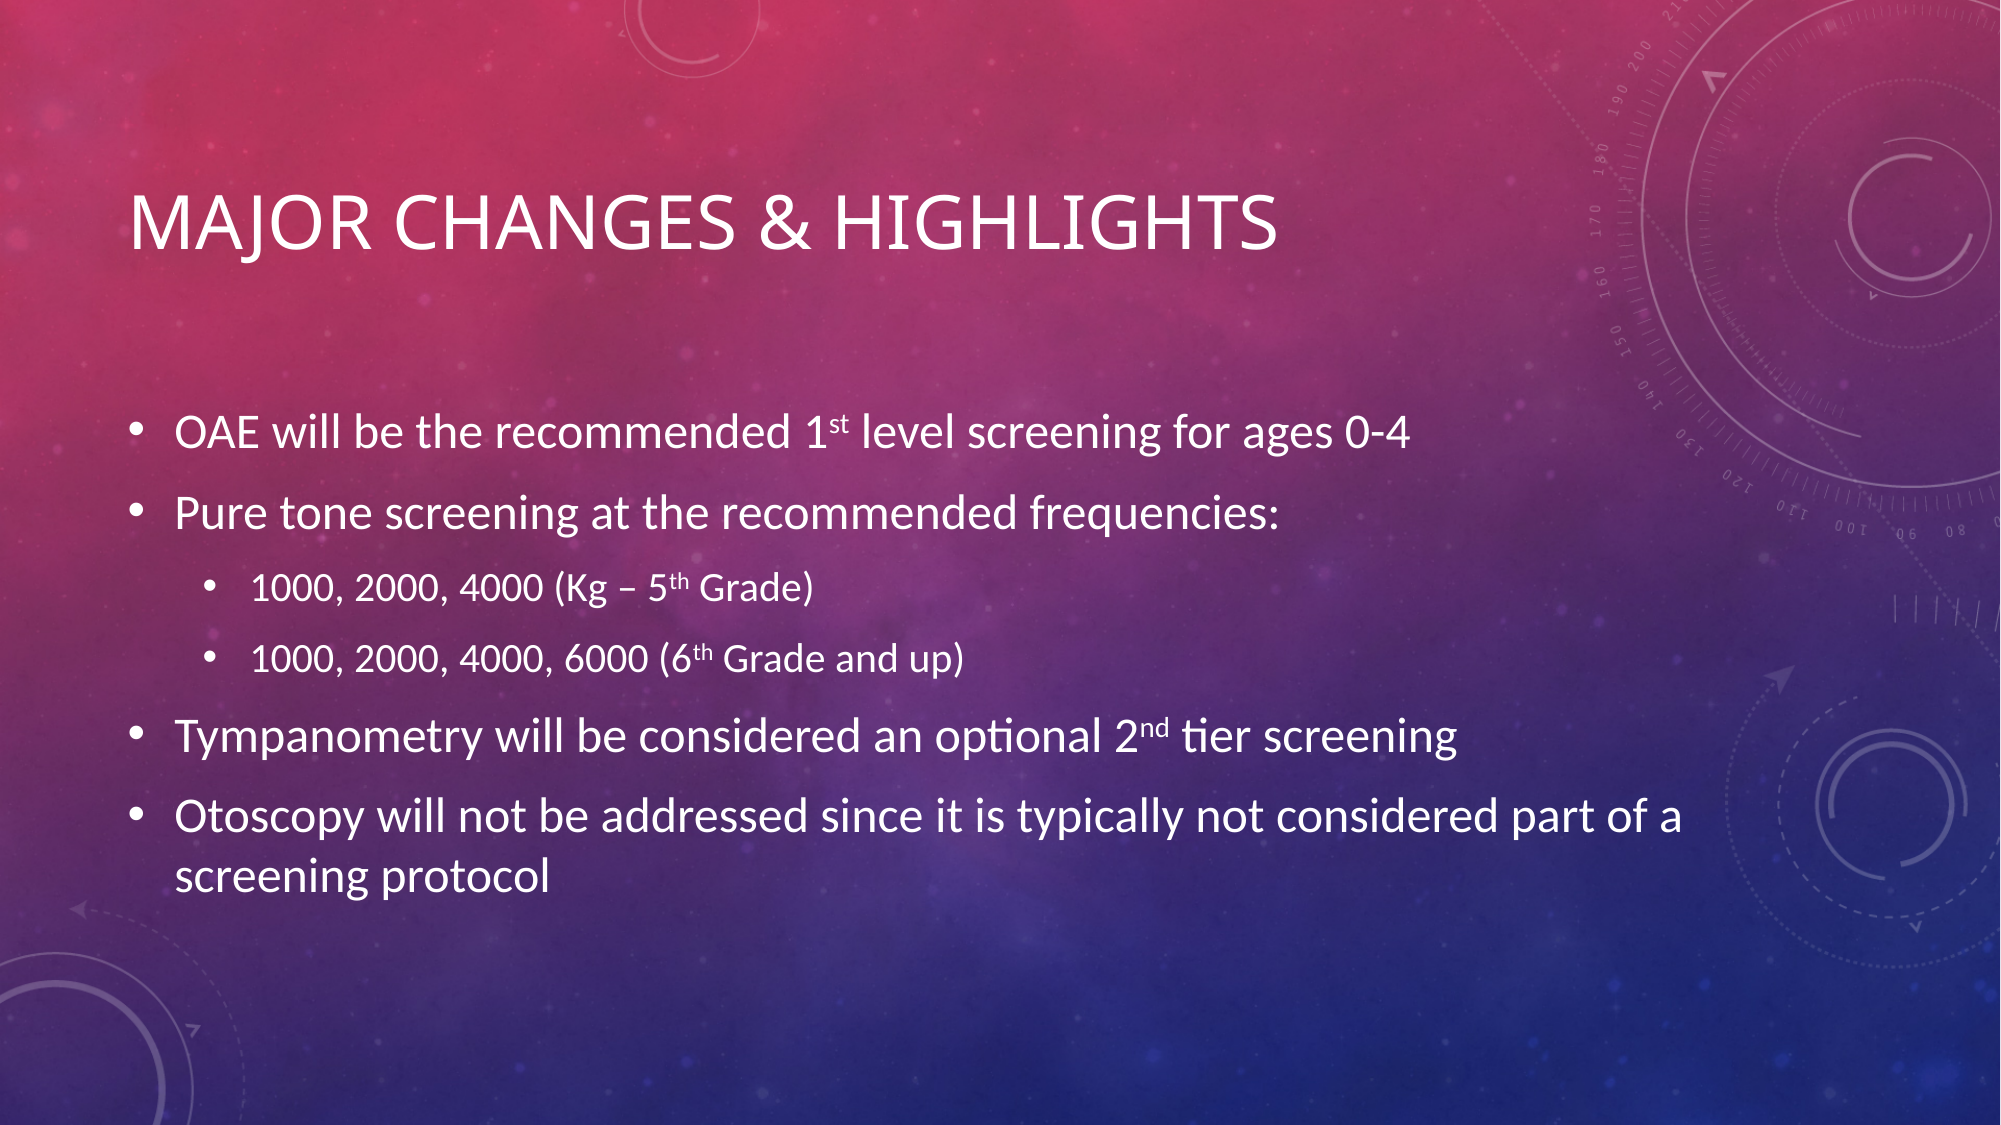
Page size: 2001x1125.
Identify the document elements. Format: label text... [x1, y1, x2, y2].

title Major changes & highlights [112, 99, 1775, 339]
picture [0, 0, 2001, 1125]
list OAE will be the recommended 1st level screening for ages 0-4 Pure tone screening at the recommended frequencies: 1000, 2000, 4000 (Kg – 5th Grade) 1000, 2000, 4000, 6000 (6th Grade and up) Tympanometry will be considered an optional 2nd tier screening Otoscopy will not be addressed since it is typically not considered part of a screening protocol [112, 351, 1775, 950]
